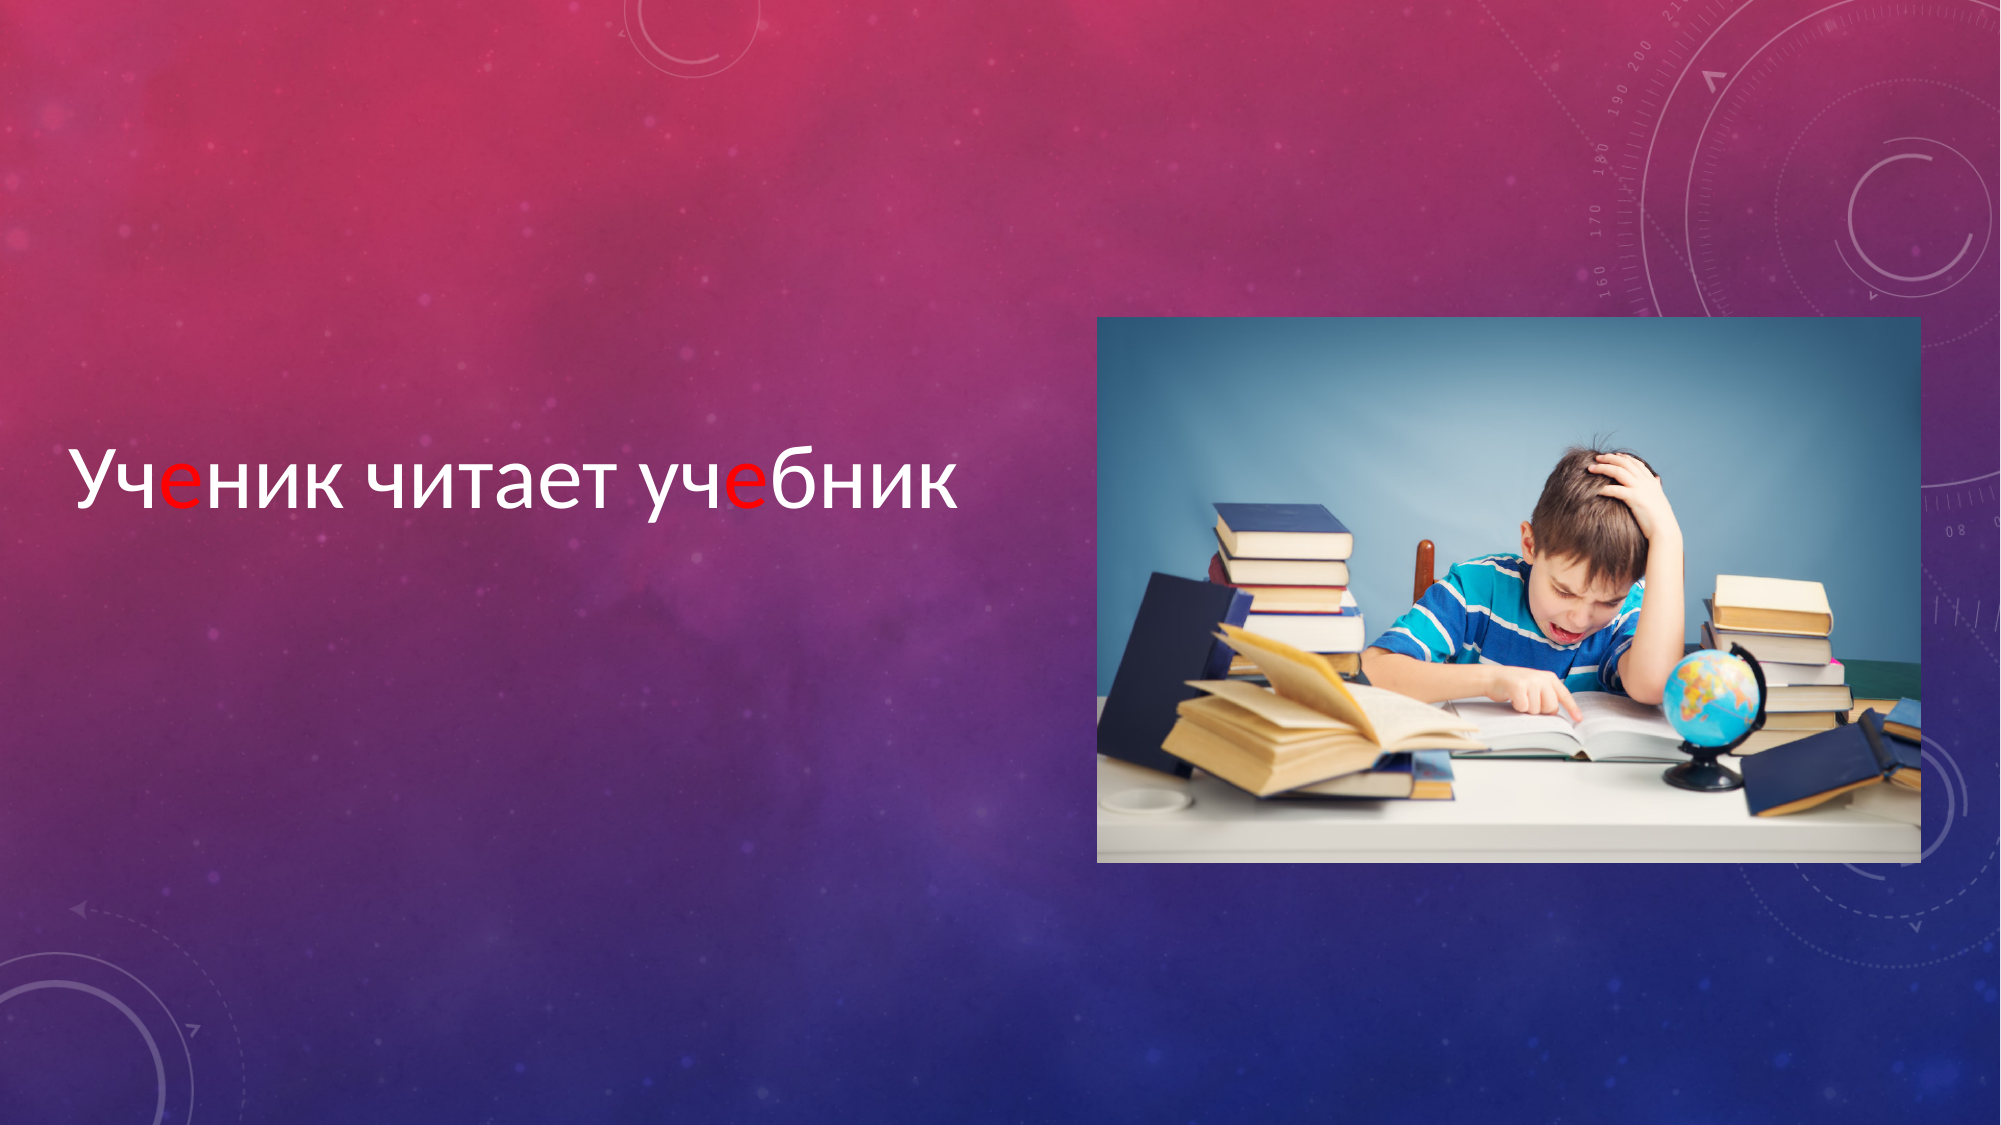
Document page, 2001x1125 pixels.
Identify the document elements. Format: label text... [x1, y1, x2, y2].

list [1097, 316, 1921, 863]
picture [0, 0, 2001, 1125]
list Ученик читает учебник [53, 409, 982, 710]
